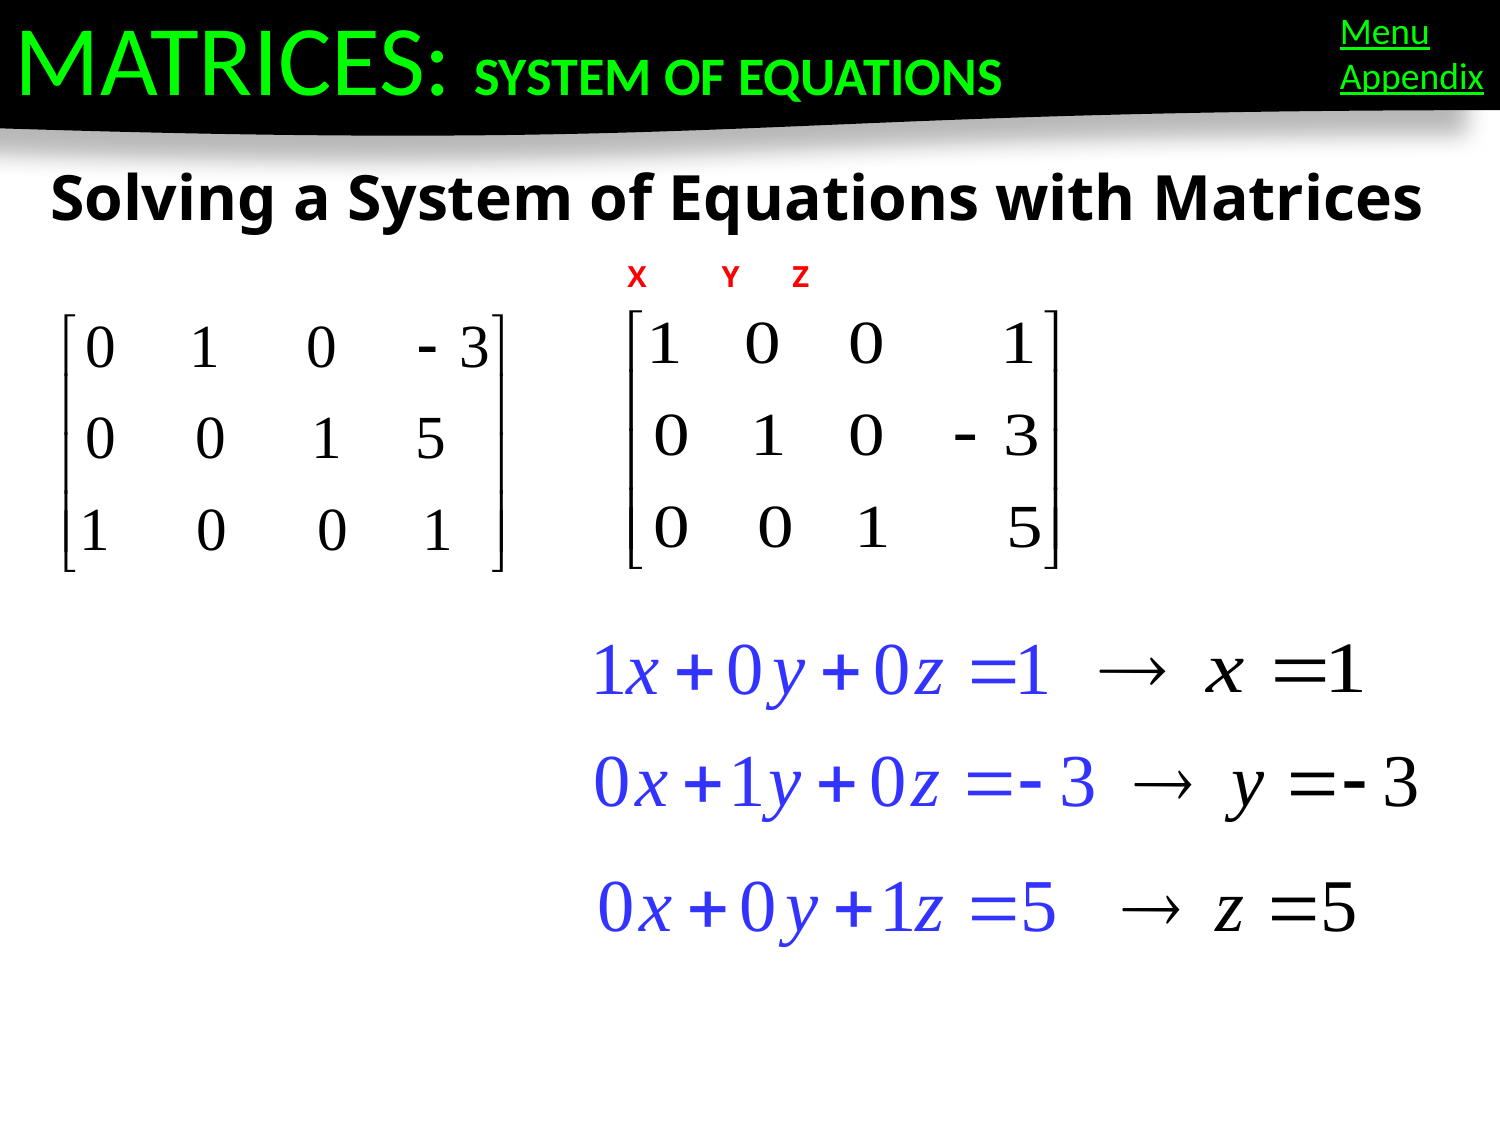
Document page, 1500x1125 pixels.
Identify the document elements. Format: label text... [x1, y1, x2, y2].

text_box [1124, 737, 1430, 838]
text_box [583, 737, 1106, 838]
text_box X Y Z [612, 250, 938, 296]
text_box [587, 625, 1060, 726]
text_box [49, 300, 526, 587]
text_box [612, 296, 1088, 584]
text_box MATRICES: SYSTEM OF EQUATIONS [0, 0, 1500, 138]
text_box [1087, 625, 1375, 711]
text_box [1112, 862, 1368, 951]
text_box Menu Appendix [1324, 0, 1499, 105]
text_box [587, 862, 1066, 963]
text_box Solving a System of Equations with Matrices [0, 150, 1488, 241]
